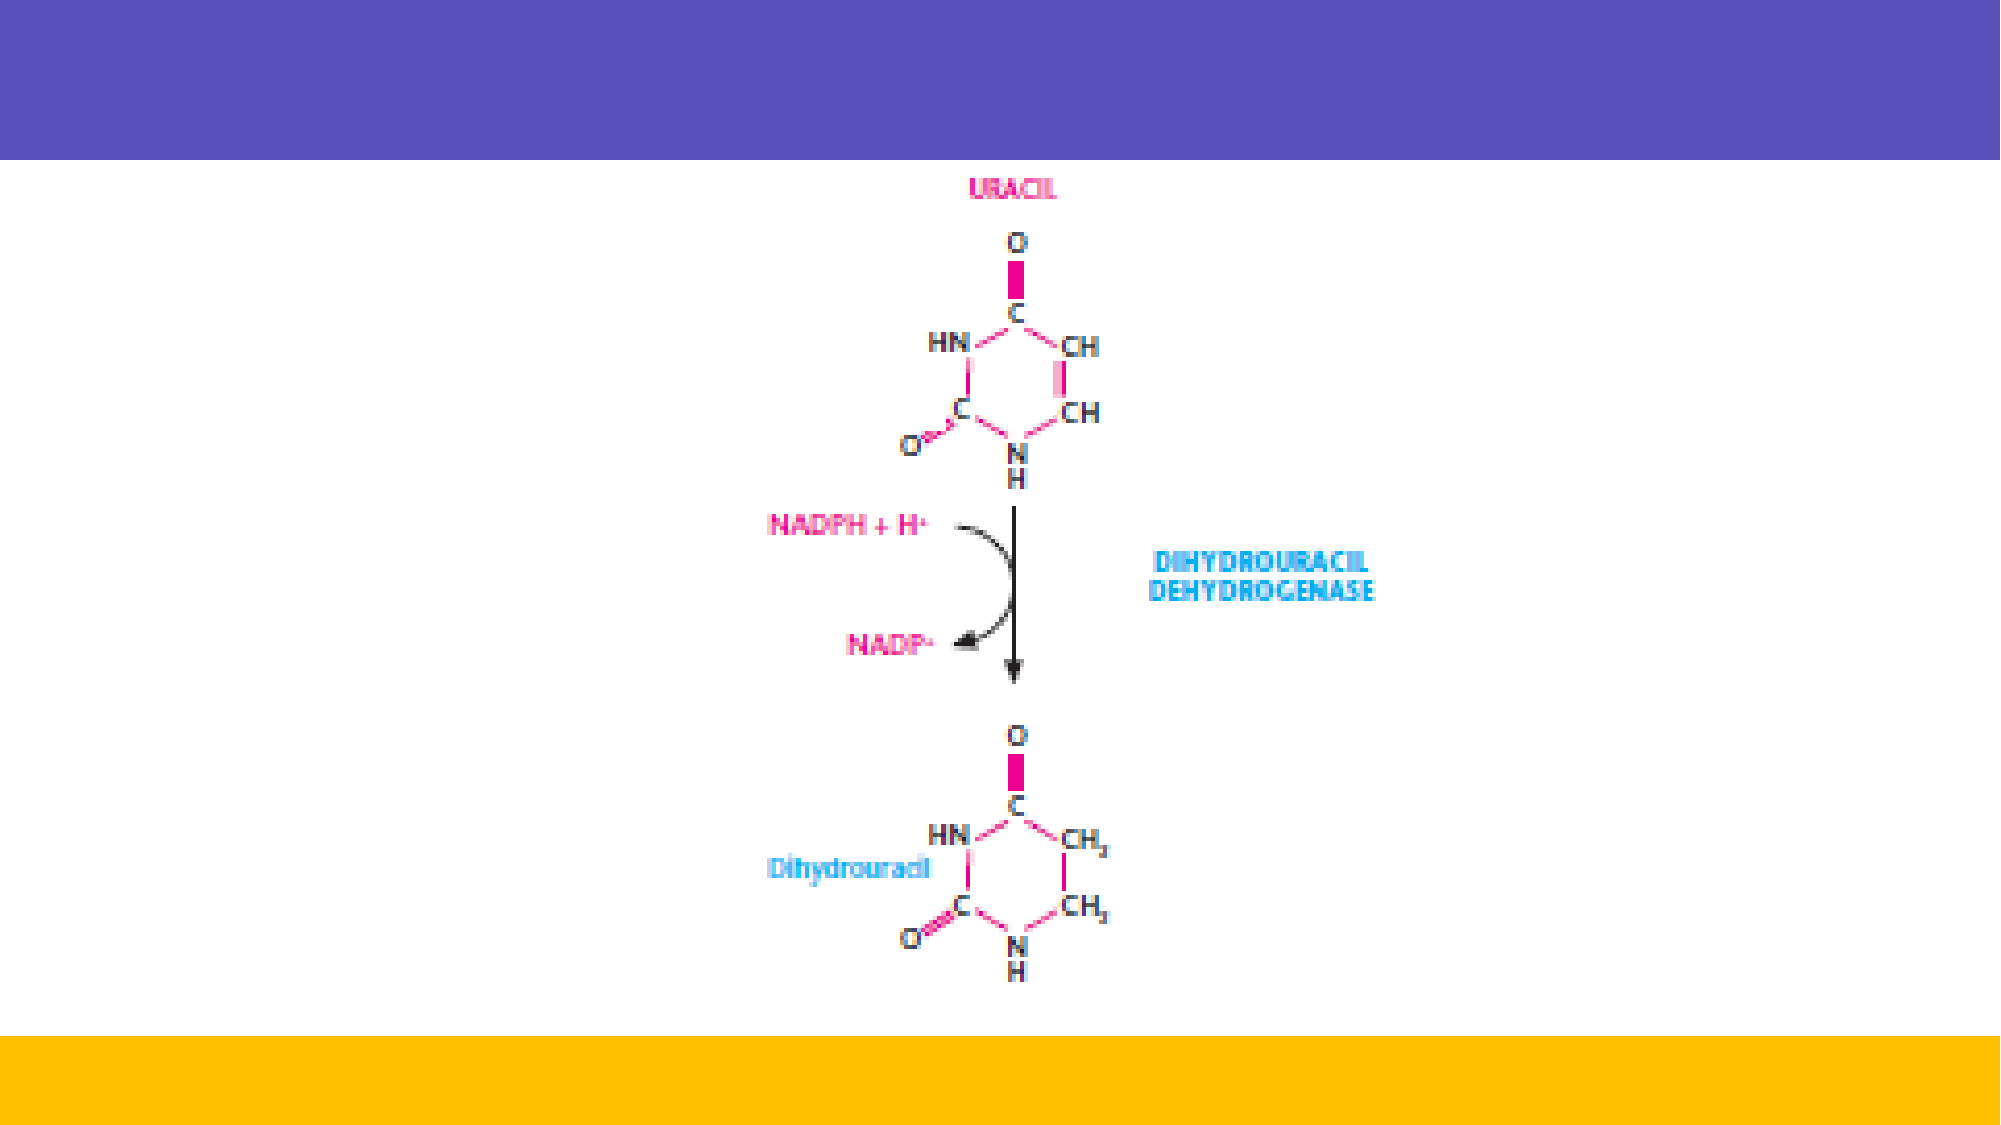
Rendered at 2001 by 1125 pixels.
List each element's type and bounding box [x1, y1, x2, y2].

text_box [0, 1035, 2000, 1125]
picture [0, 0, 2000, 1003]
